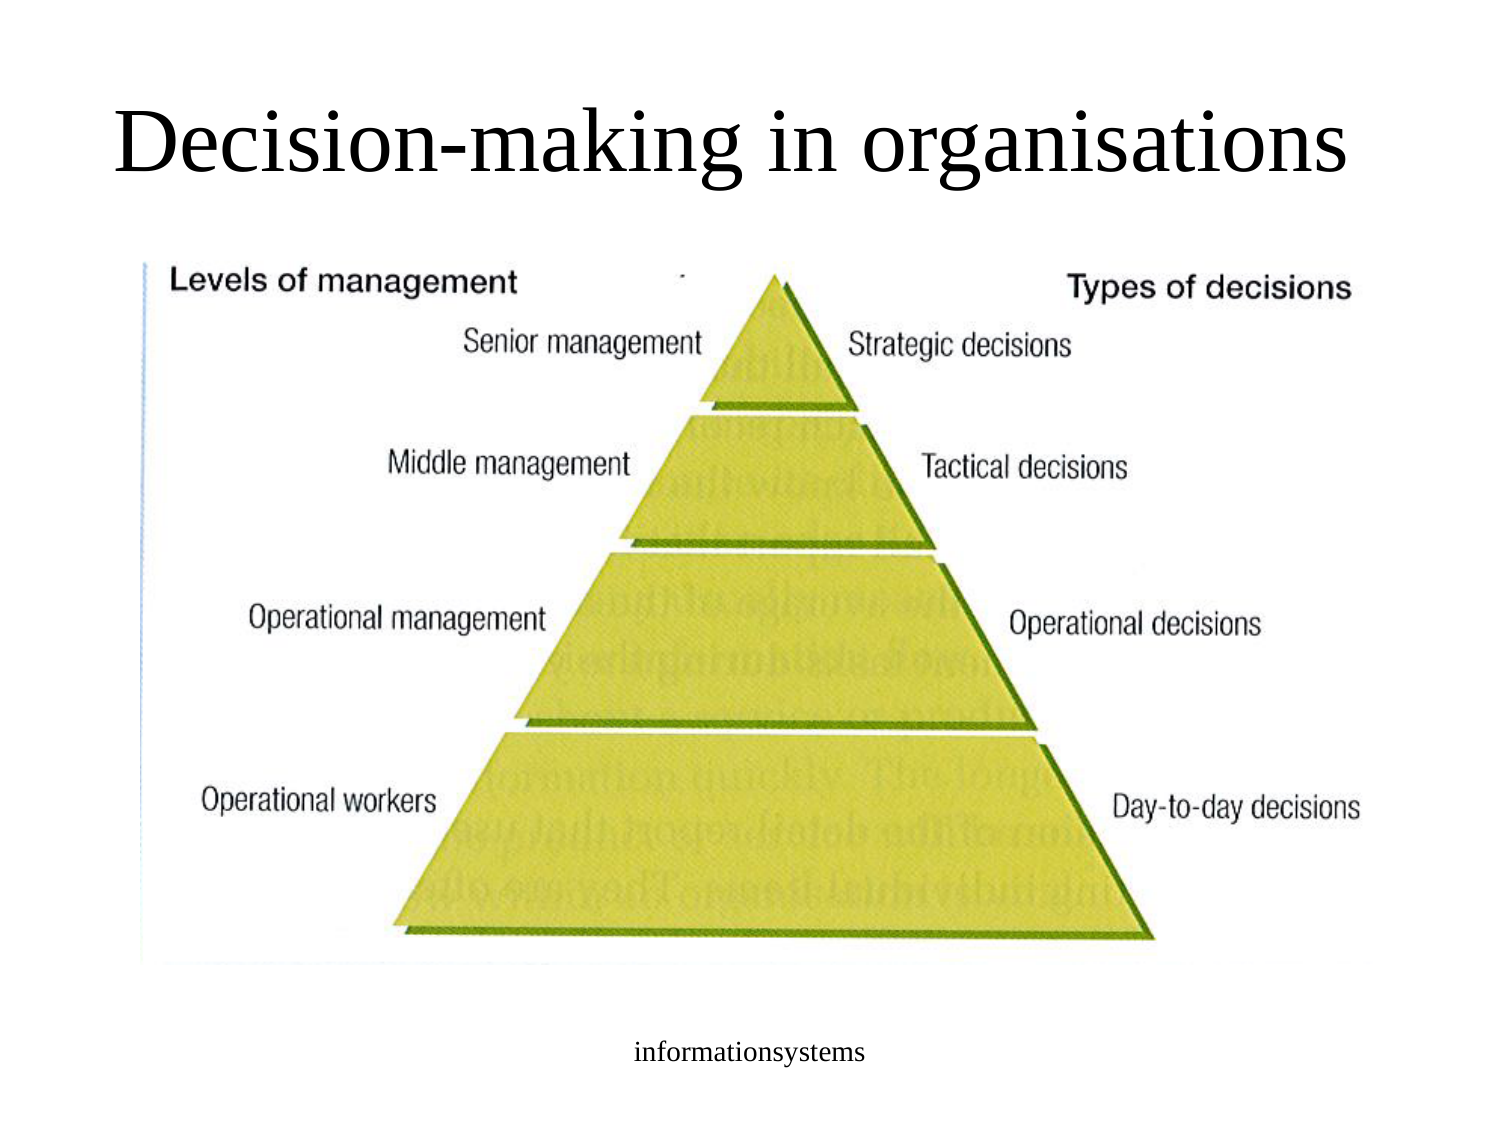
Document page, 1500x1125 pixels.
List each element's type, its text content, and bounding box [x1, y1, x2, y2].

title Decision-making in organisations [70, 34, 1395, 235]
picture [140, 210, 1382, 965]
footer informationsystems [512, 1024, 988, 1101]
